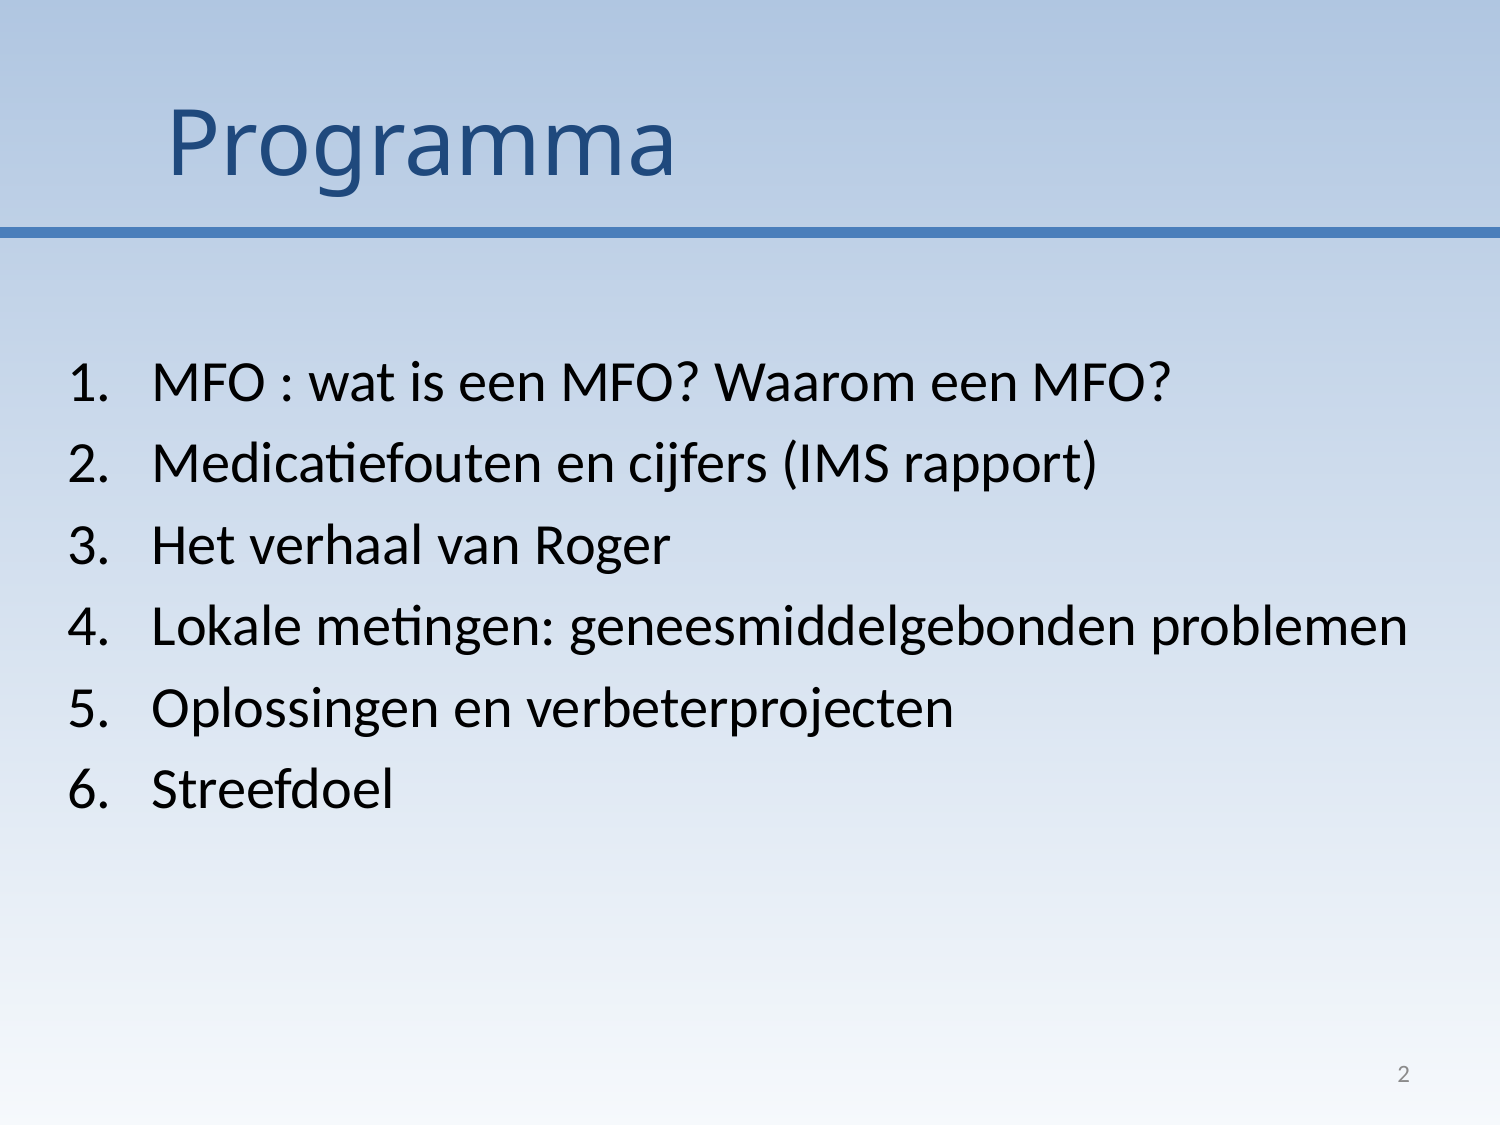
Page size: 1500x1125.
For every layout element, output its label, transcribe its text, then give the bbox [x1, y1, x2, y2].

list MFO : wat is een MFO? Waarom een MFO? Medicatiefouten en cijfers (IMS rapport) Het verhaal van Roger Lokale metingen: geneesmiddelgebonden problemen Oplossingen en verbeterprojecten Streefdoel [52, 335, 1448, 1078]
slide_number 2 [1074, 1042, 1425, 1103]
title Programma [150, 45, 1500, 227]
